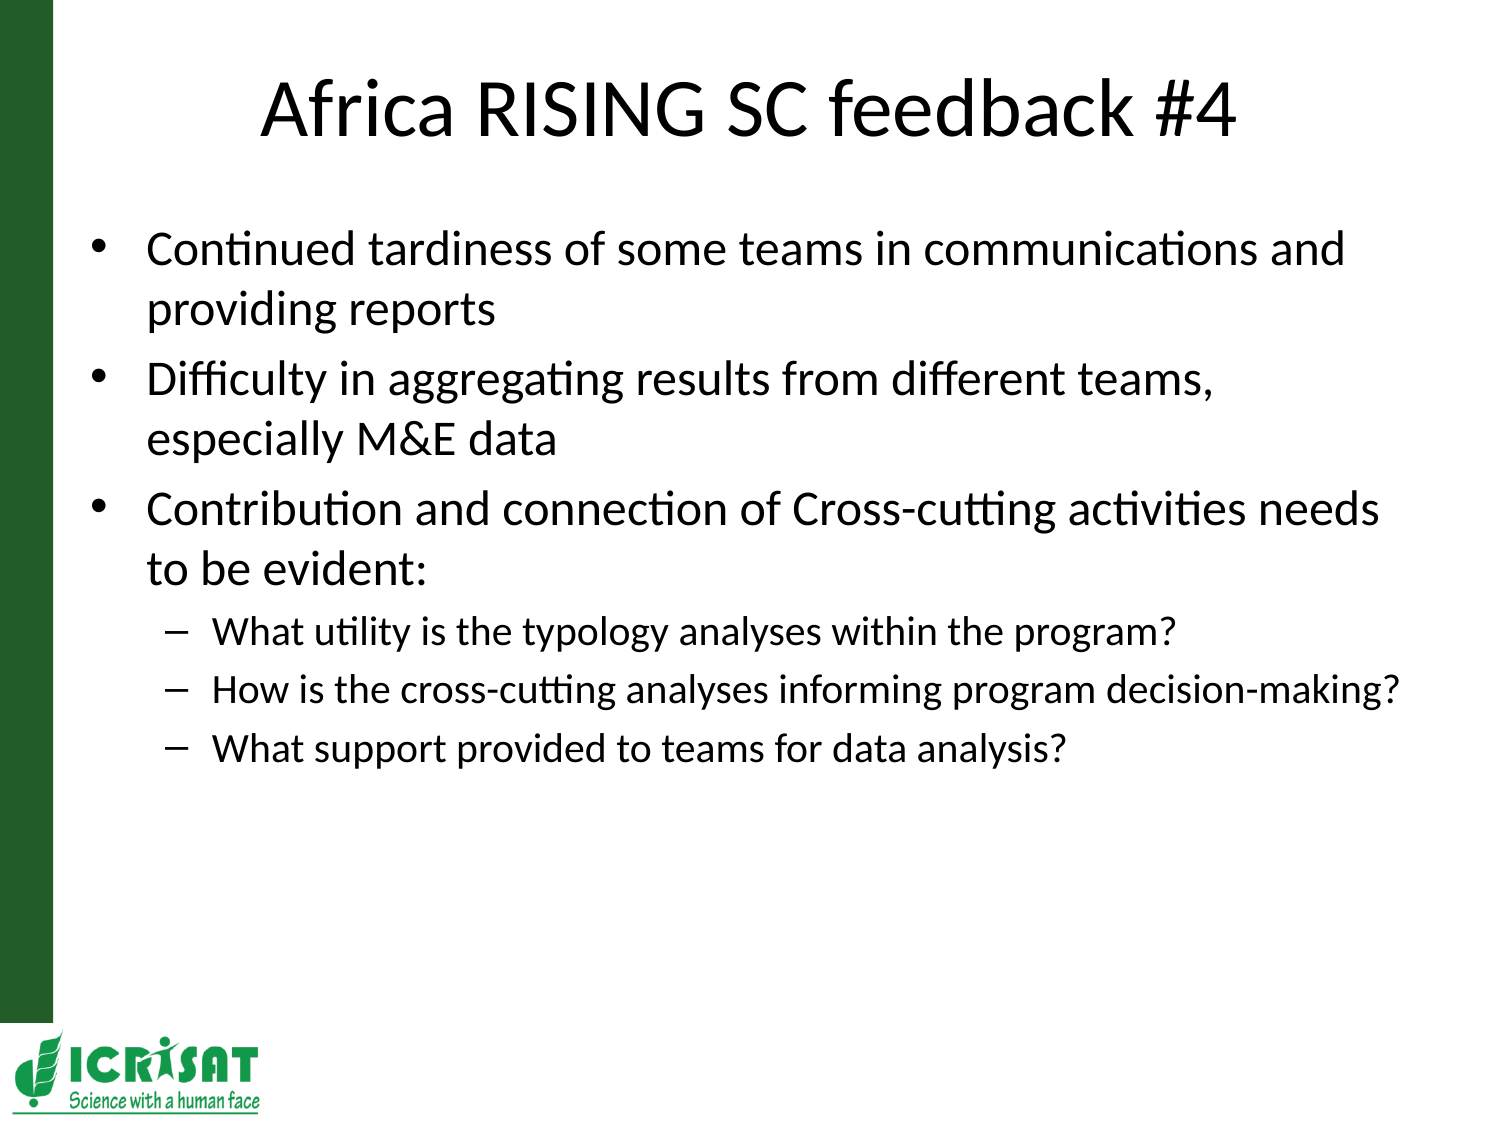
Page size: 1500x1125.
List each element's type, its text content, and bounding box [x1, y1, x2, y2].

picture [0, 1023, 264, 1123]
list Continued tardiness of some teams in communications and providing reports Difficulty in aggregating results from different teams, especially M&E data Contribution and connection of Cross-cutting activities needs to be evident: What utility is the typology analyses within the program? How is the cross-cutting analyses informing program decision-making? What support provided to teams for data analysis? [75, 208, 1425, 951]
title Africa RISING SC feedback #4 [75, 45, 1425, 161]
